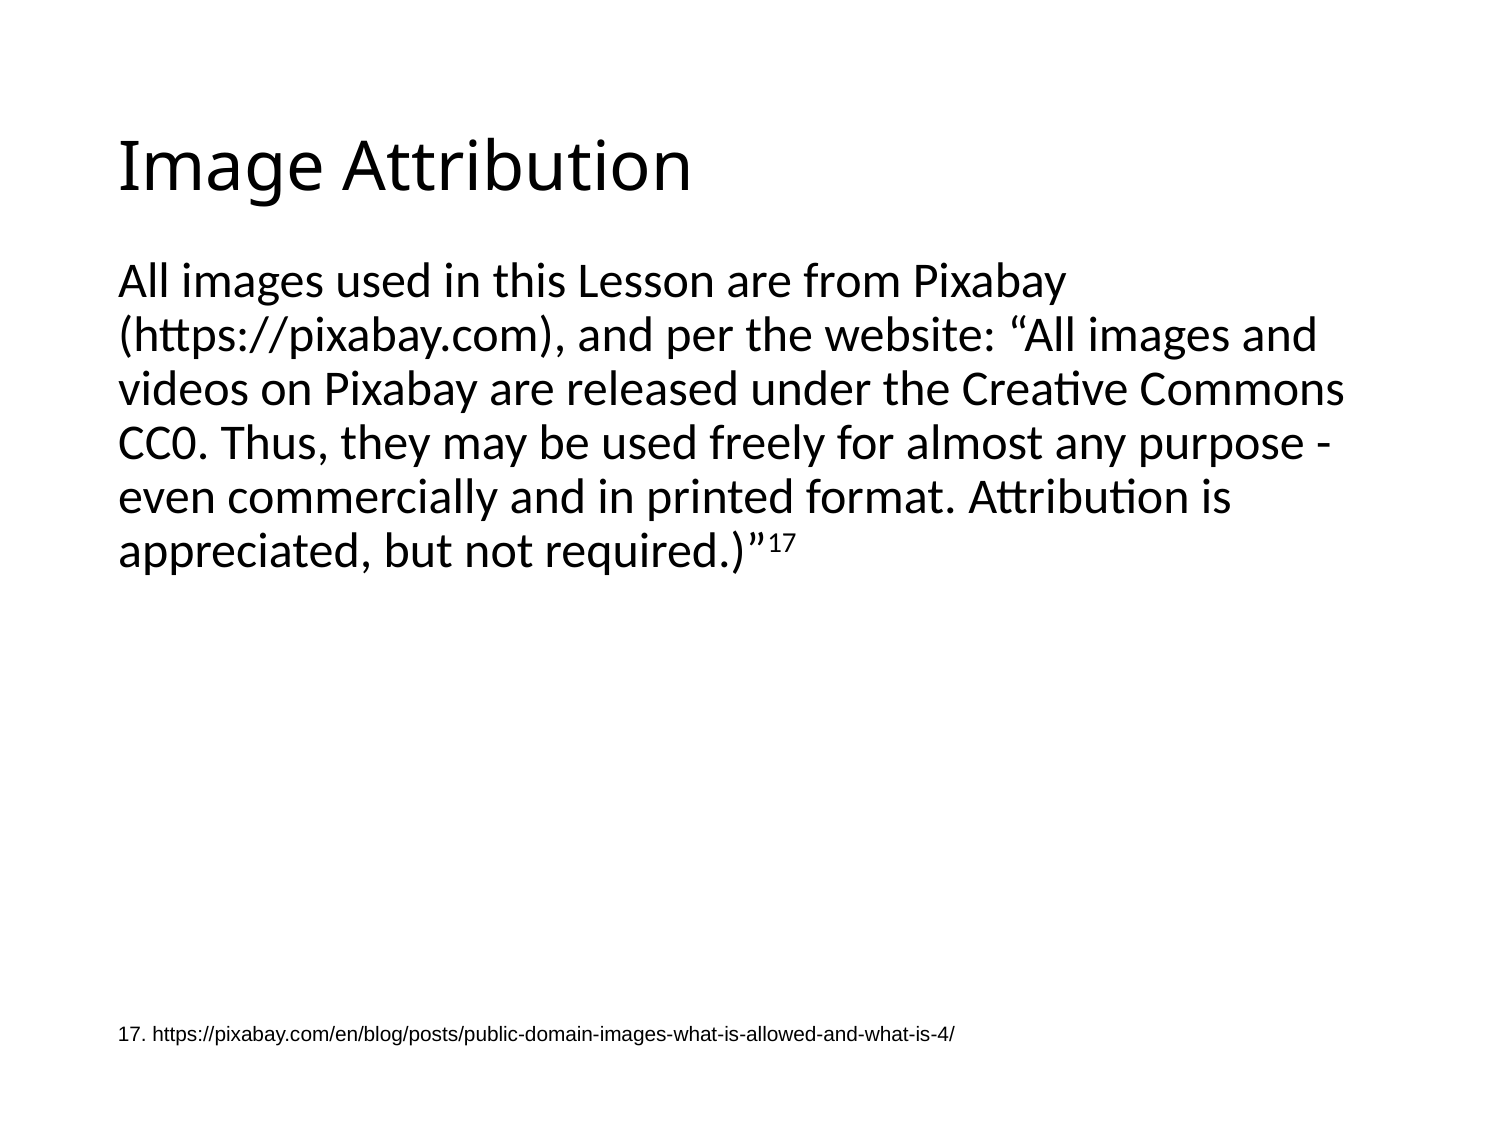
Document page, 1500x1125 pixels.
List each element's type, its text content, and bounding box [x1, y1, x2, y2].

title Image Attribution [102, 59, 1398, 246]
list All images used in this Lesson are from Pixabay (https://pixabay.com), and per the website: “All images and videos on Pixabay are released under the Creative Commons CC0. Thus, they may be used freely for almost any purpose - even commercially and in printed format. Attribution is appreciated, but not required.)”17 [102, 246, 1398, 1014]
text_box 17. https://pixabay.com/en/blog/posts/public-domain-images-what-is-allowed-and-what-is-4/ [103, 1013, 1280, 1053]
